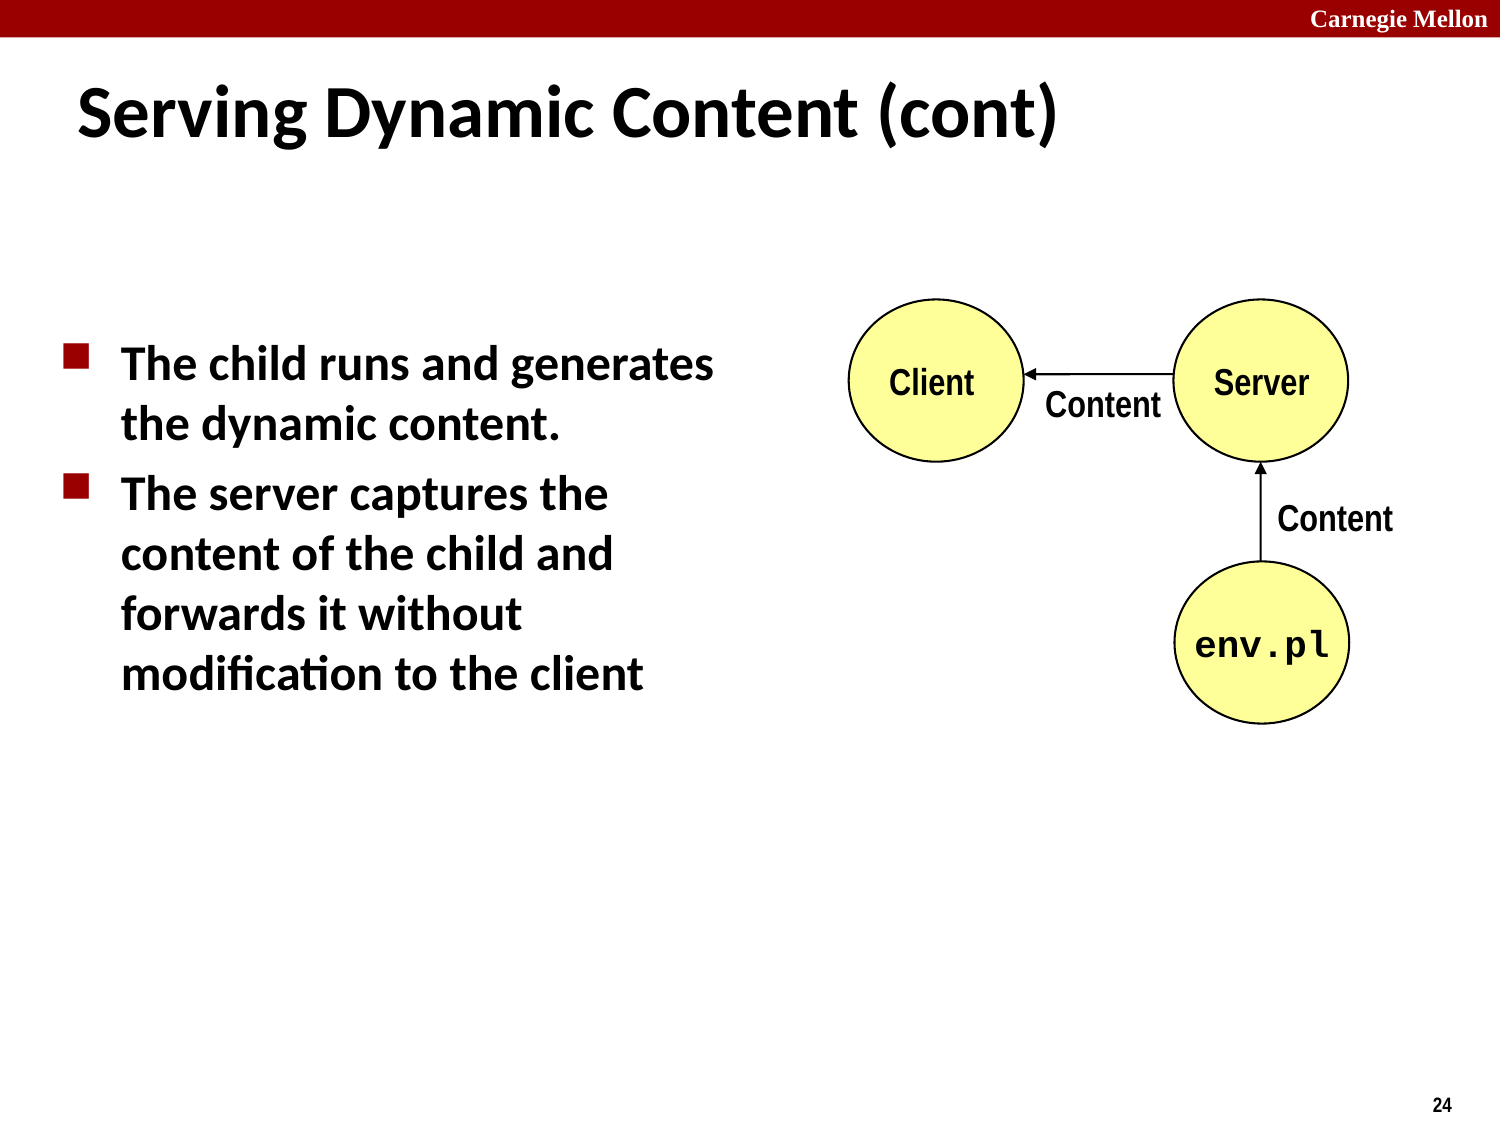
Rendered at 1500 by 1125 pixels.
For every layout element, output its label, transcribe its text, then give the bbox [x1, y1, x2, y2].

text_box [1023, 368, 1174, 381]
text_box Content [1030, 371, 1177, 432]
text_box Server [1174, 299, 1349, 462]
text_box env.pl [1174, 561, 1350, 724]
list The child runs and generates the dynamic content. The server captures the content of the child and forwards it without modification to the client [49, 322, 754, 1055]
text_box [1254, 461, 1267, 562]
title Serving Dynamic Content (cont) [62, 54, 1413, 150]
text_box Client [848, 299, 1024, 462]
text_box Content [1262, 486, 1409, 547]
